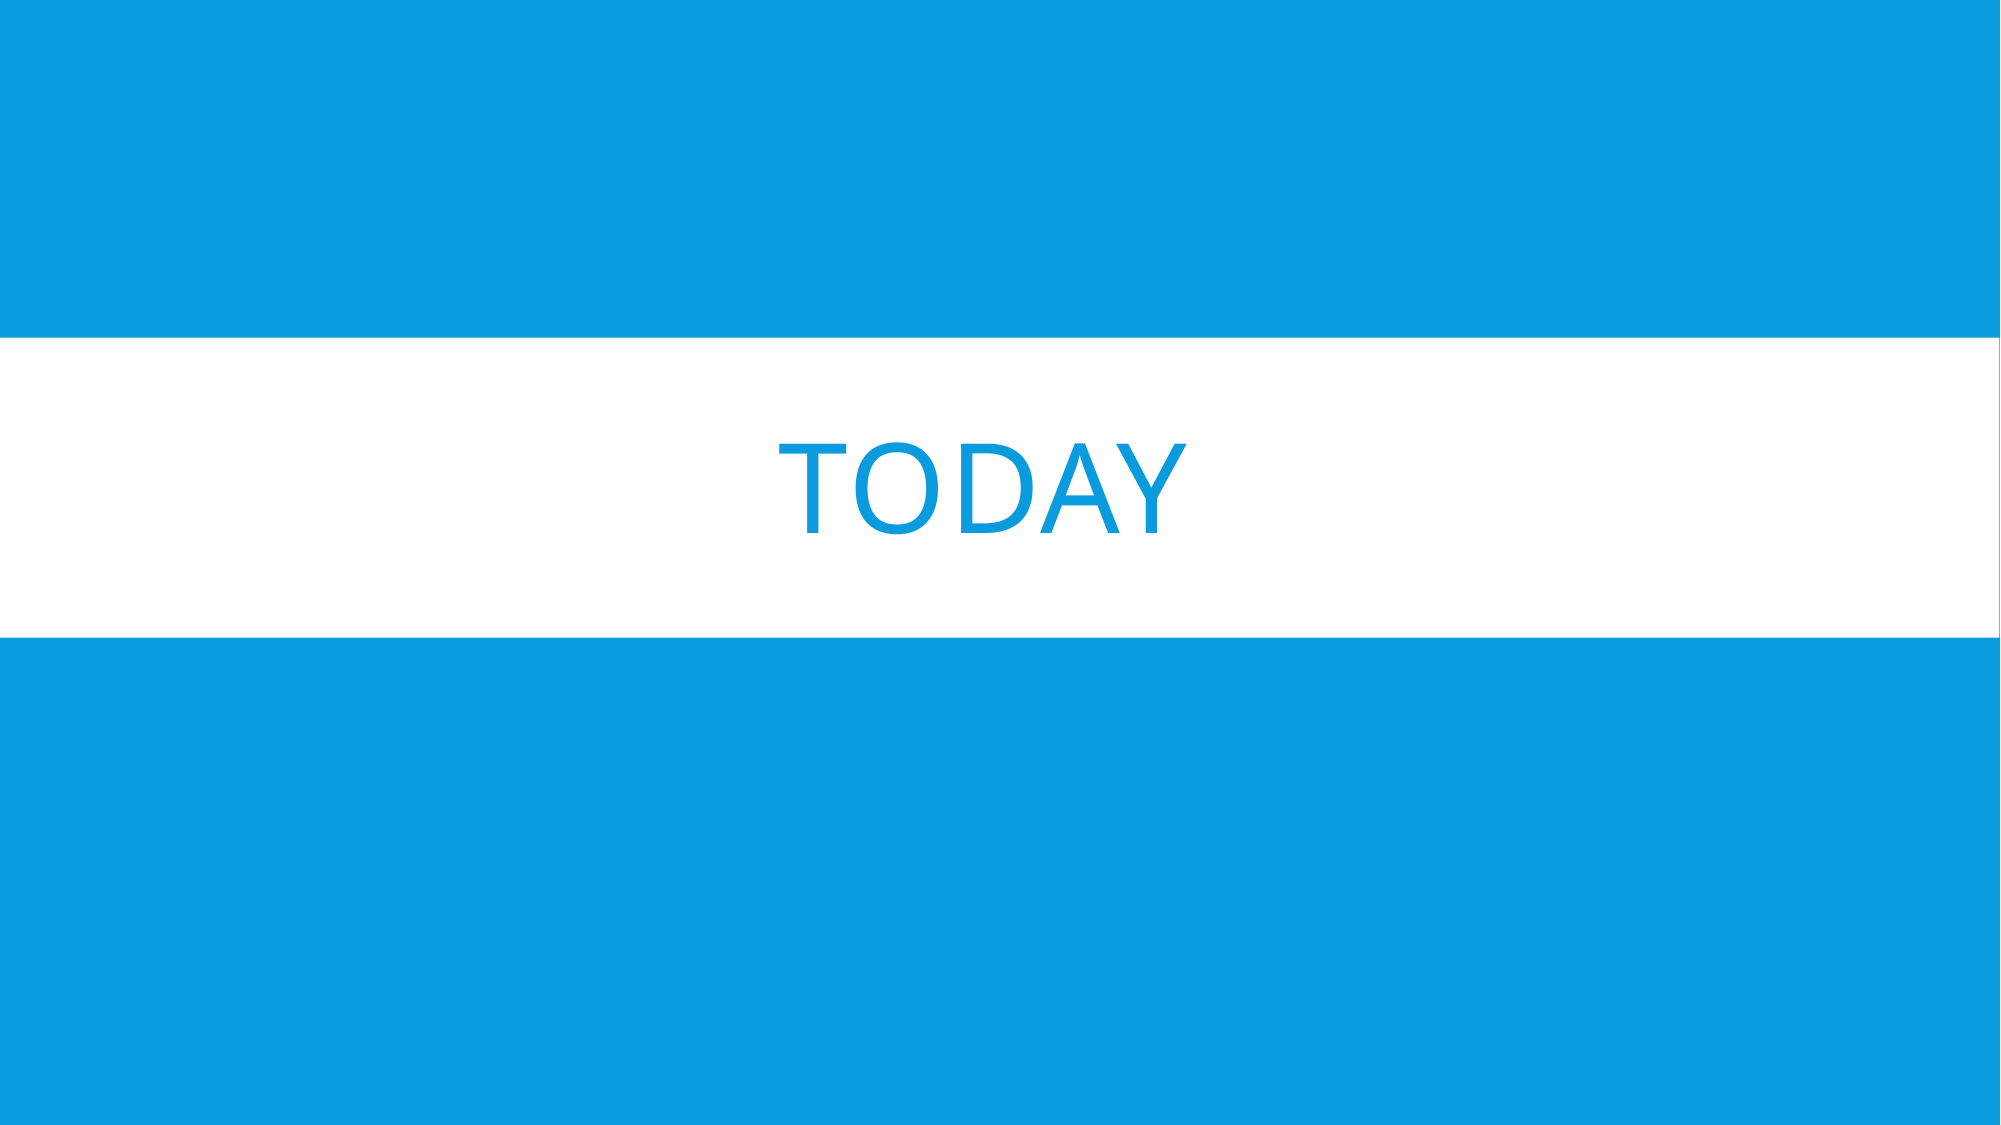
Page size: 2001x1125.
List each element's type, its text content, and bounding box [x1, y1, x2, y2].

title TODAY [60, 355, 1942, 641]
